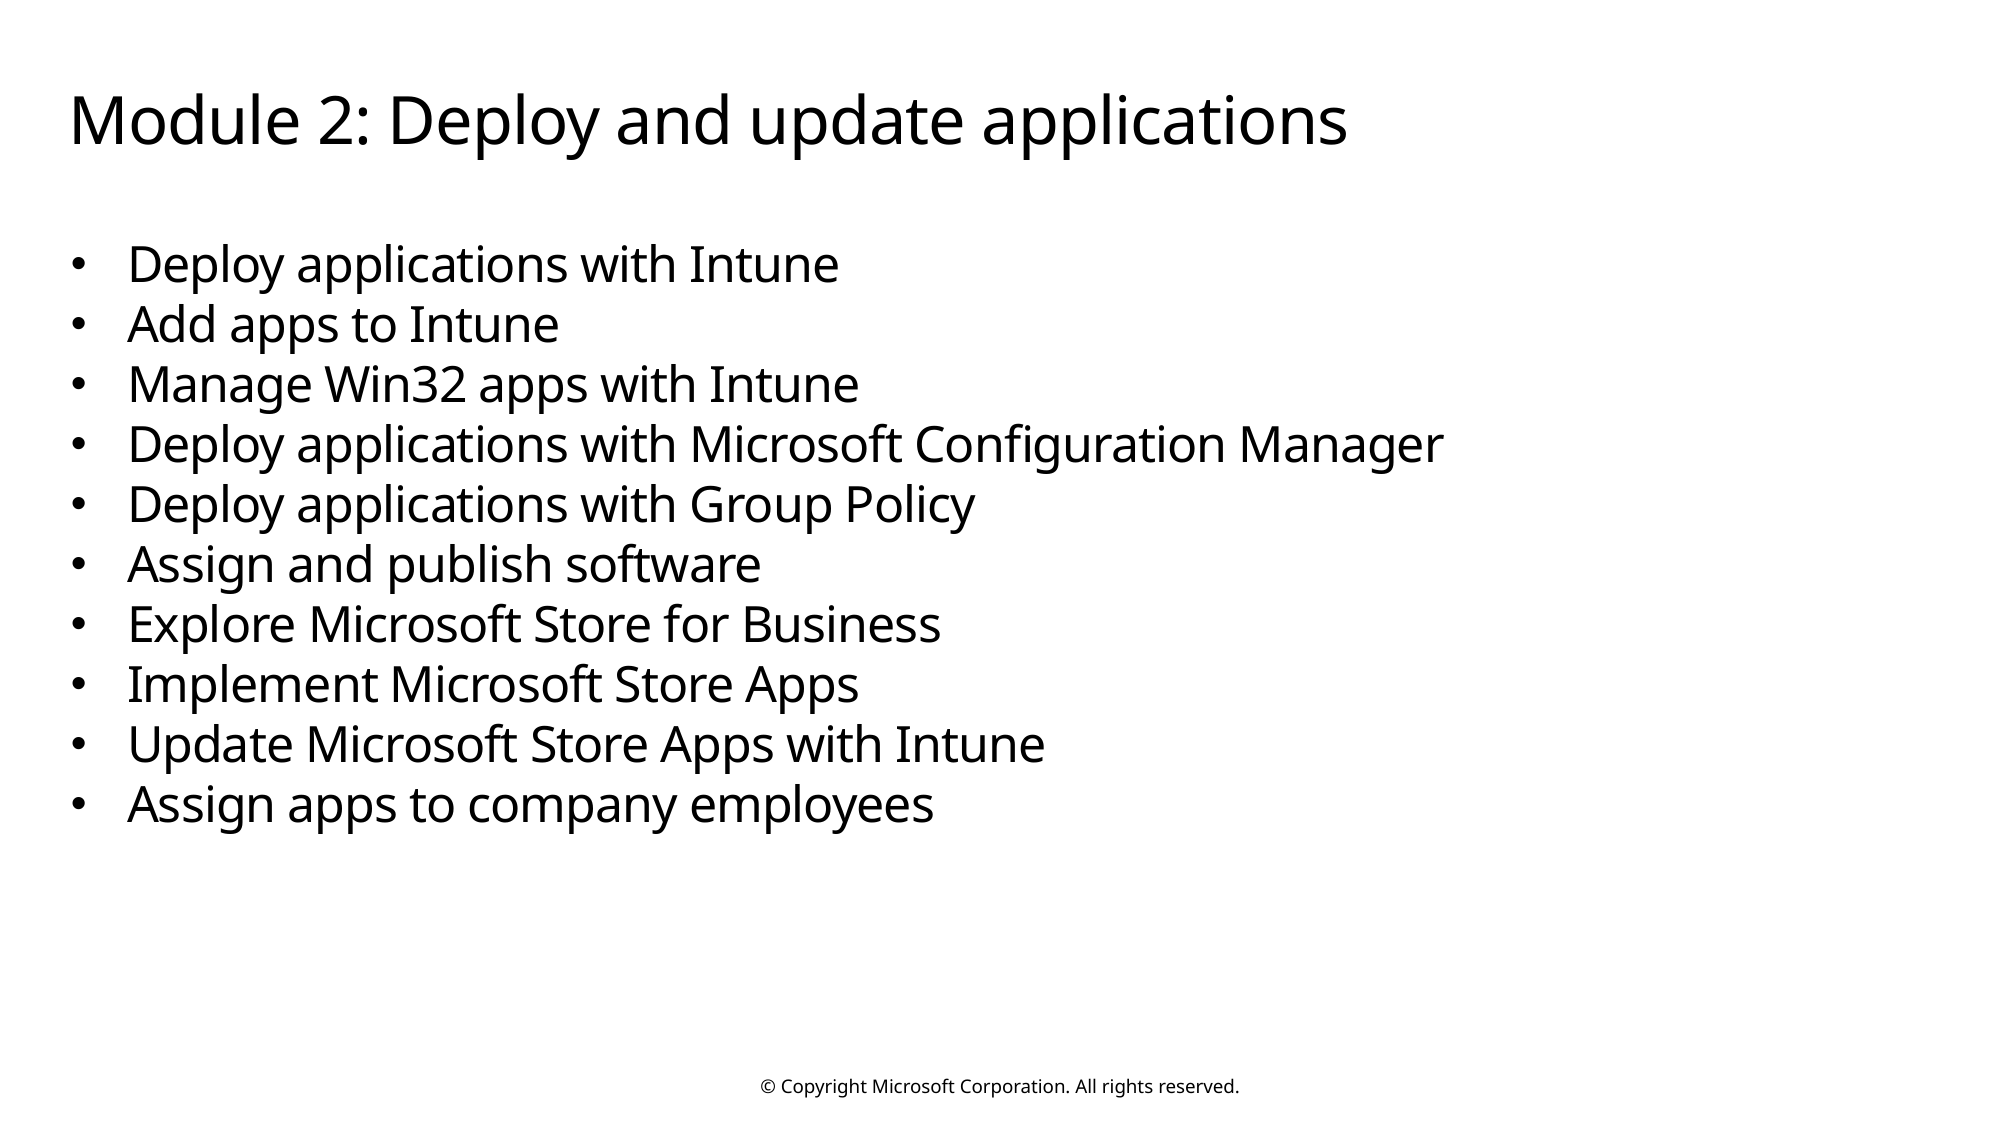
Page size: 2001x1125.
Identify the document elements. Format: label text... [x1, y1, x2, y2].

title Module 2: Deploy and update applications [68, 72, 1930, 178]
list Deploy applications with Intune Add apps to Intune Manage Win32 apps with Intune Deploy applications with Microsoft Configuration Manager Deploy applications with Group Policy Assign and publish software Explore Microsoft Store for Business Implement Microsoft Store Apps Update Microsoft Store Apps with Intune Assign apps to company employees [70, 225, 1732, 1125]
